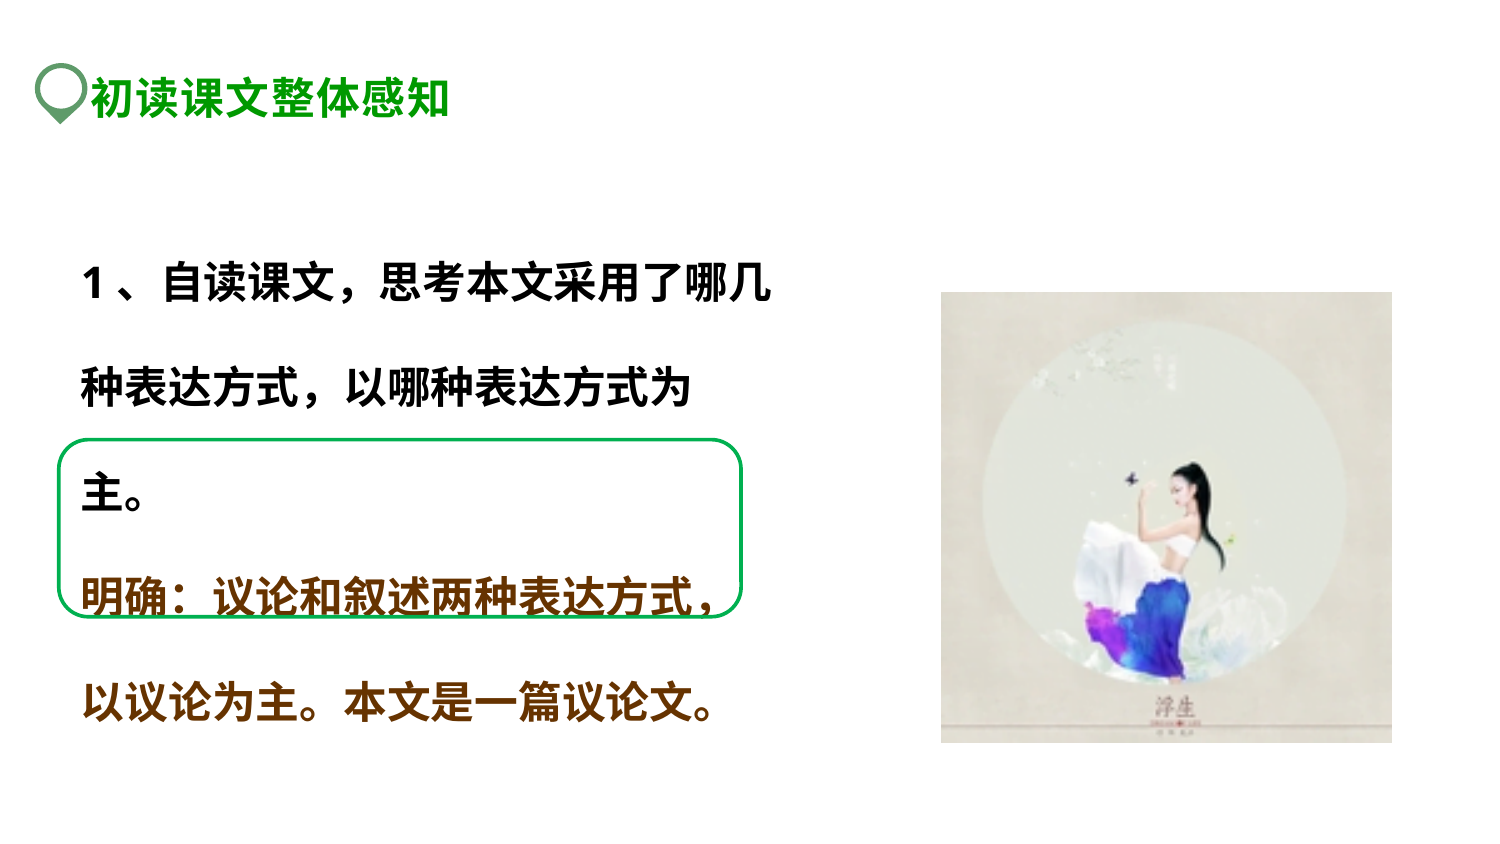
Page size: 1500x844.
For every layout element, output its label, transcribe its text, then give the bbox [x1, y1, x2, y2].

text_box 1、自读课文，思考本文采用了哪几种表达方式，以哪种表达方式为主。 明确：议论和叙述两种表达方式，以议论为主。本文是一篇议论文。 [69, 196, 788, 733]
picture [941, 292, 1392, 743]
text_box [57, 438, 743, 618]
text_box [34, 62, 472, 132]
